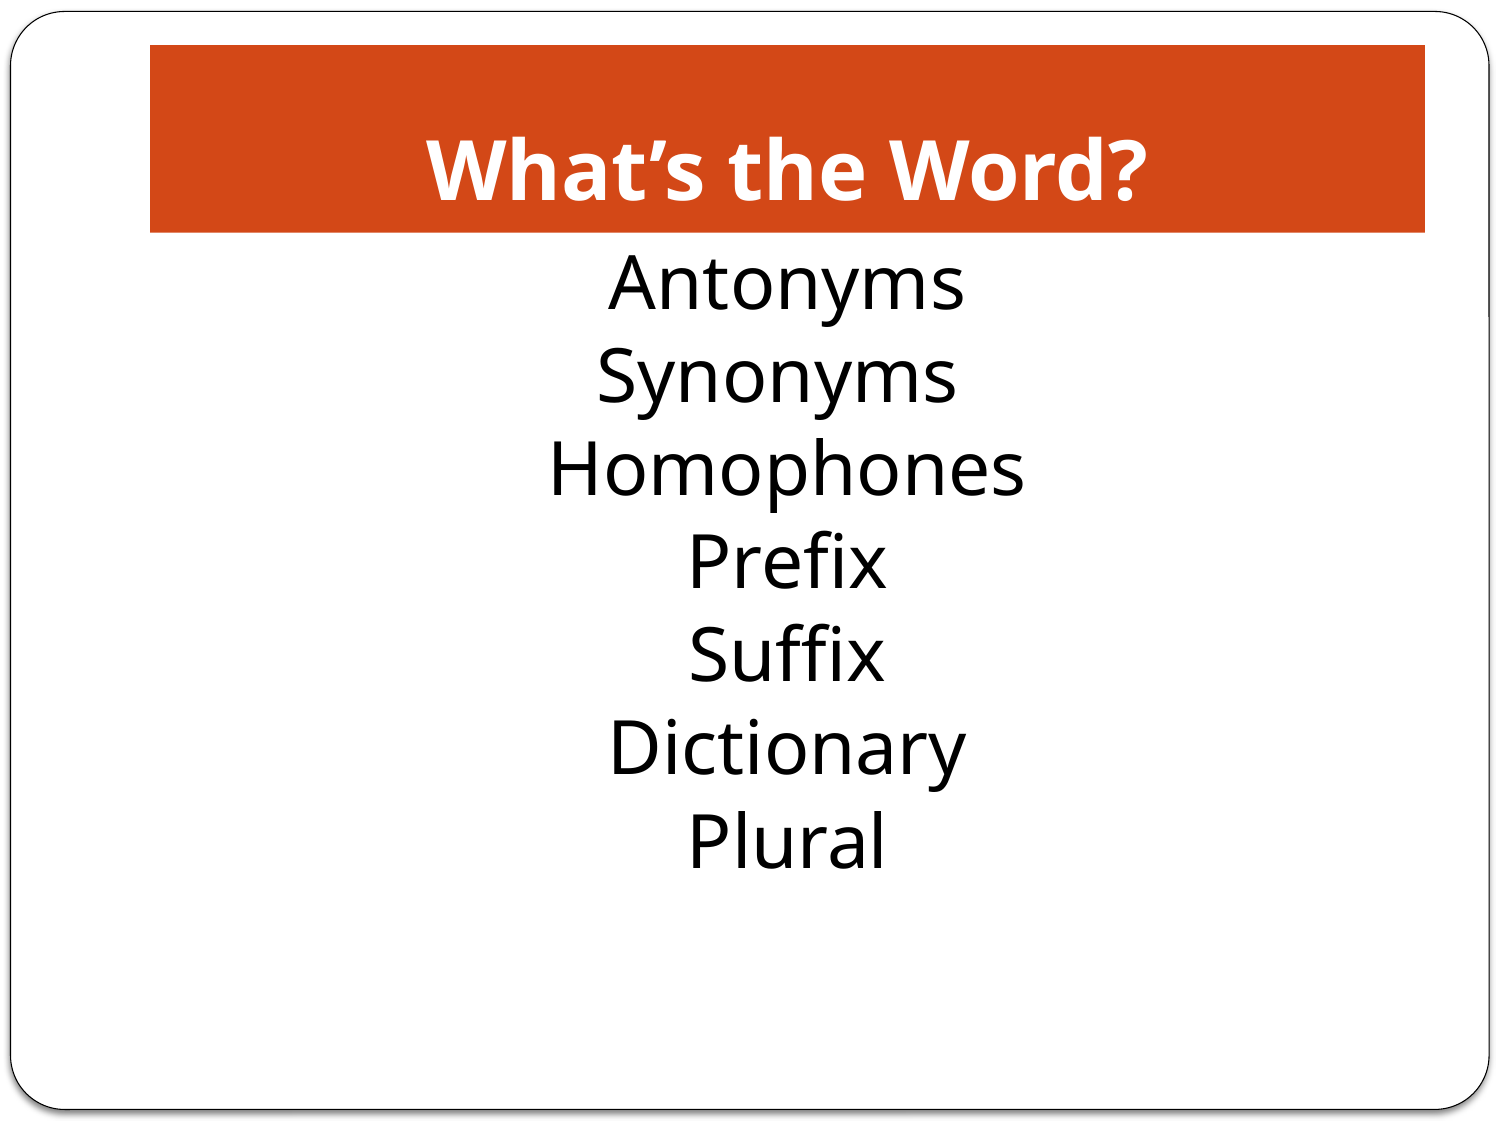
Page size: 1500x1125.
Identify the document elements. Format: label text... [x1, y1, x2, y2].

title What’s the Word? [150, 45, 1425, 233]
list Antonyms Synonyms Homophones Prefix Suffix Dictionary Plural [150, 237, 1425, 988]
